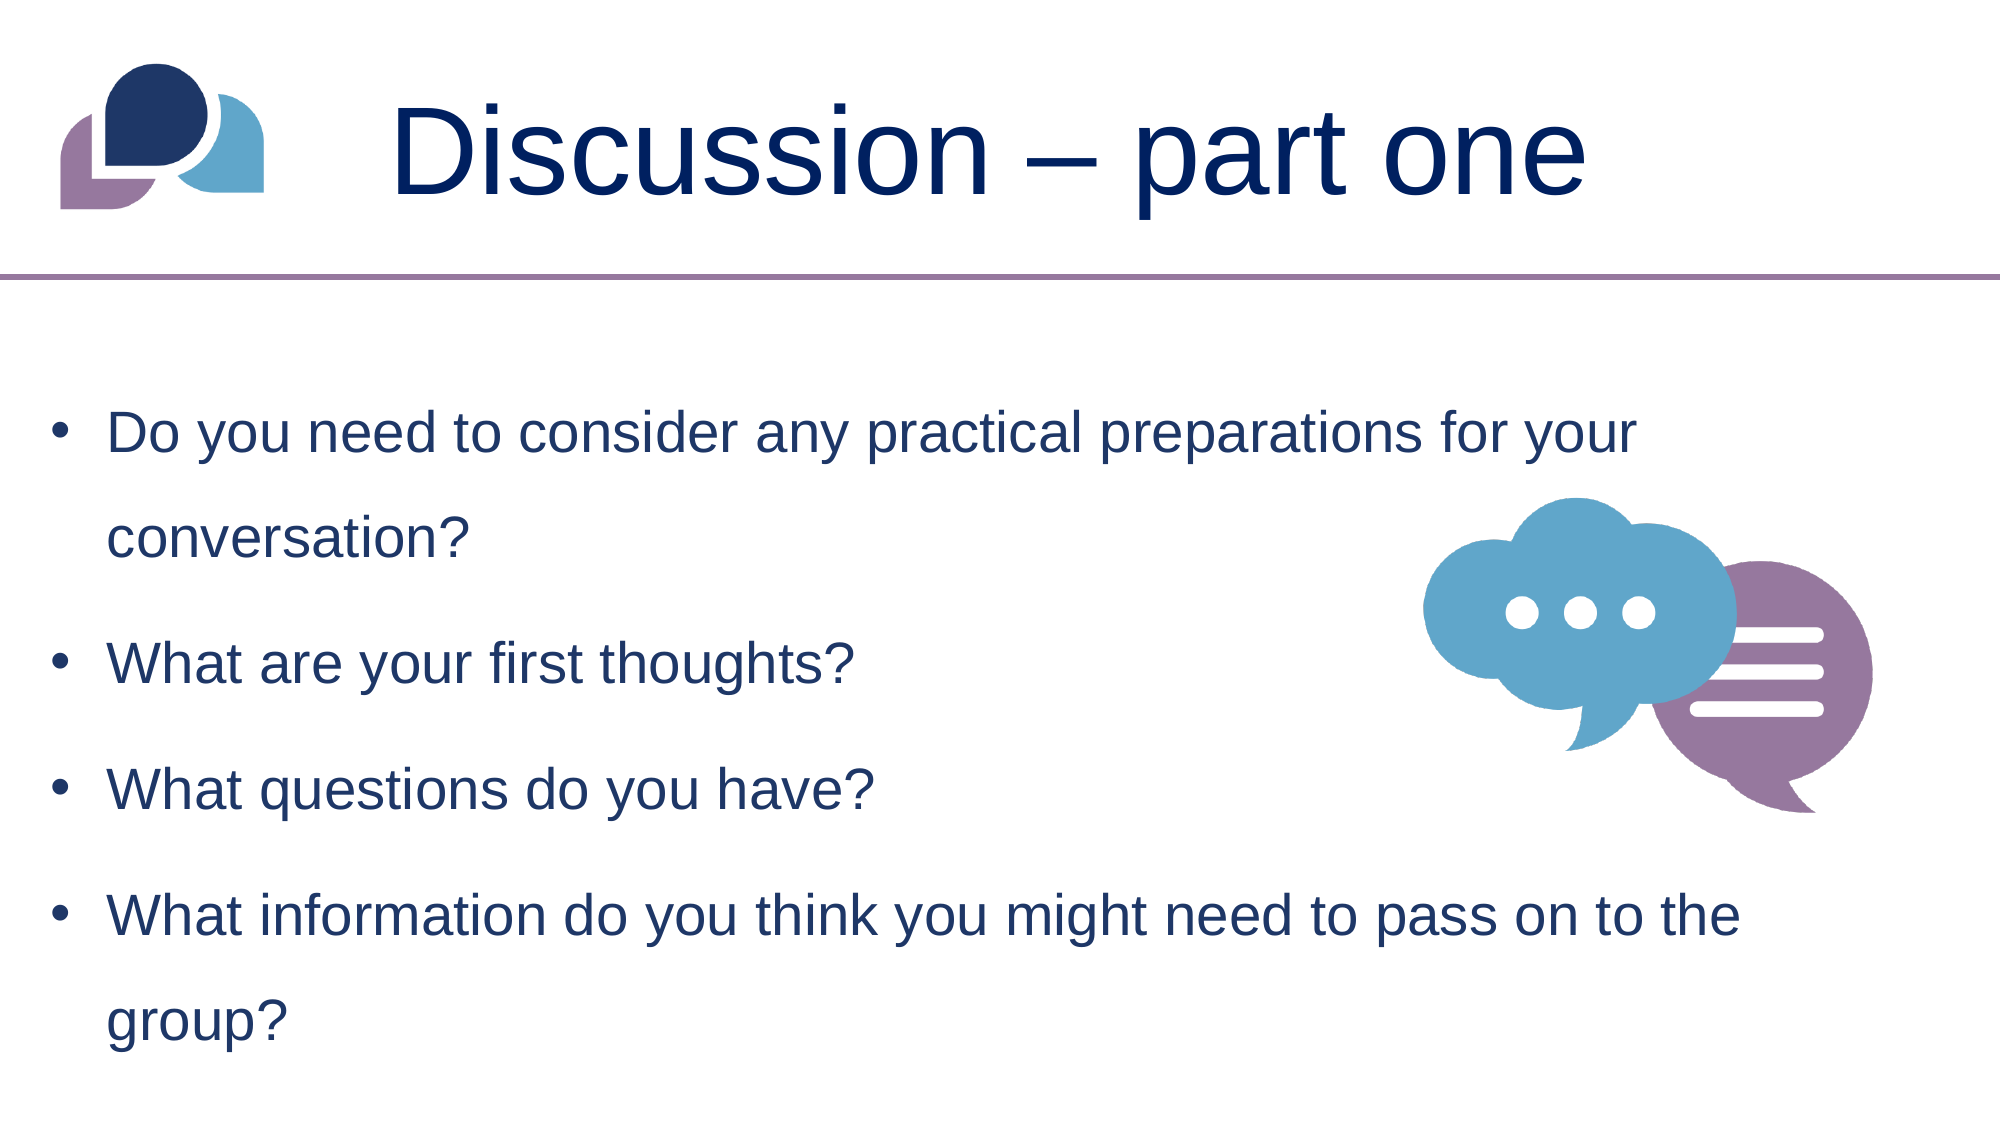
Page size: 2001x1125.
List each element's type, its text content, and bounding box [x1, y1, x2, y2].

picture [1379, 389, 1916, 926]
picture [58, 54, 268, 222]
subtitle Do you need to consider any practical preparations for your conversation? What are your first thoughts? What questions do you have? What information do you think you might need to pass on to the group? [35, 352, 1940, 1125]
title Discussion – part one [373, 46, 1874, 230]
